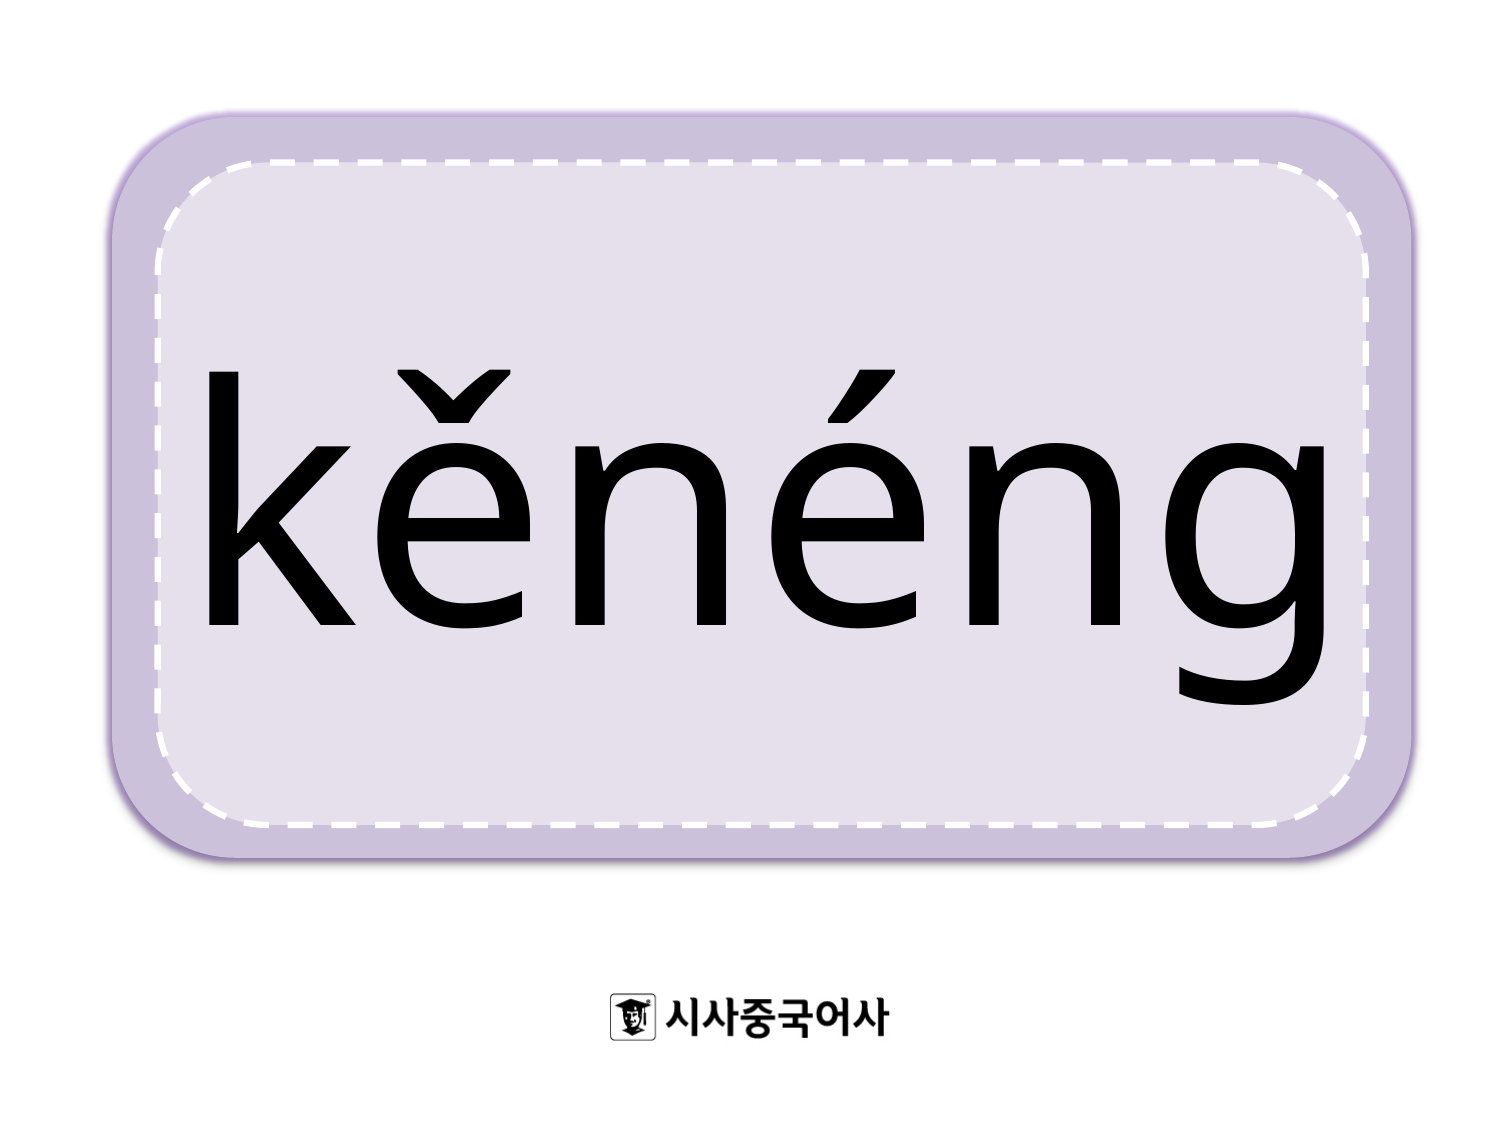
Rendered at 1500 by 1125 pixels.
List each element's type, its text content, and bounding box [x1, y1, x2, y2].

picture [602, 987, 898, 1047]
text_box kěnéng [162, 160, 1371, 824]
